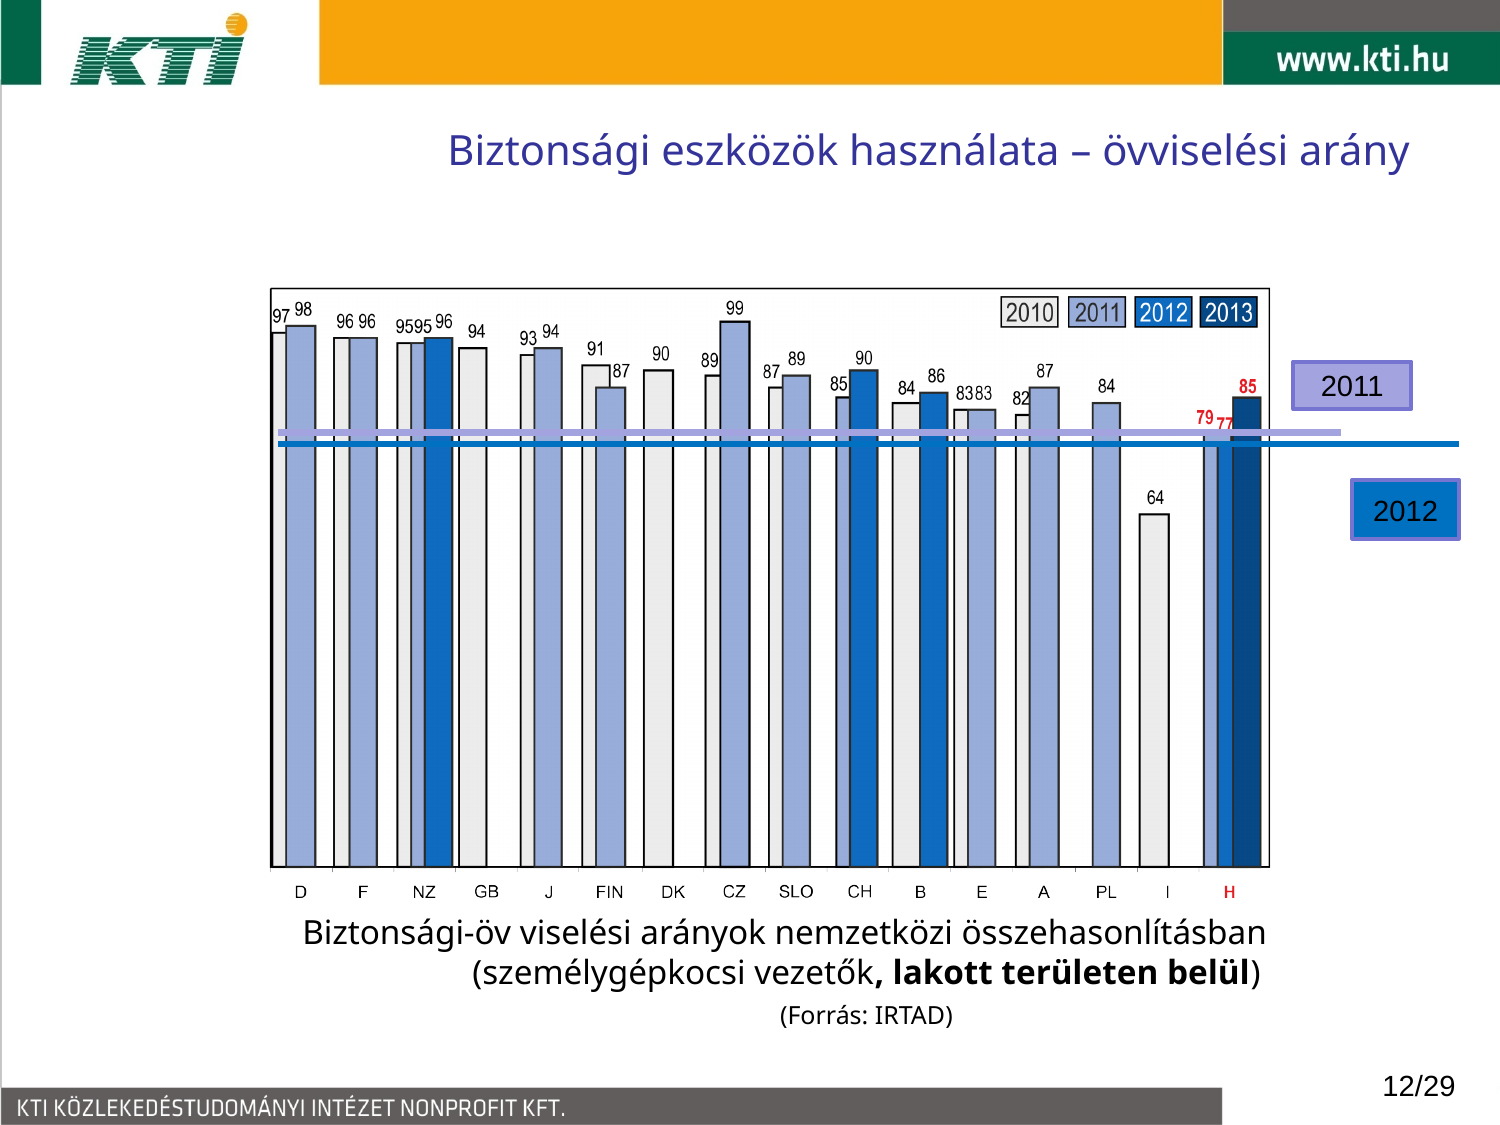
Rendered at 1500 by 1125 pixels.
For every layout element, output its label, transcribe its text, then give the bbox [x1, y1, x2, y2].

picture [0, 0, 1500, 1125]
slide_number 12/29 [1316, 1059, 1471, 1118]
text_box Biztonsági-öv viselési arányok nemzetközi összehasonlításban (személygépkocsi vezetők, lakott területen belül) (Forrás: IRTAD) [230, 903, 1341, 1039]
title Biztonsági eszközök használata – övviselési arány [74, 89, 1426, 209]
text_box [277, 361, 1412, 433]
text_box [277, 444, 1459, 540]
